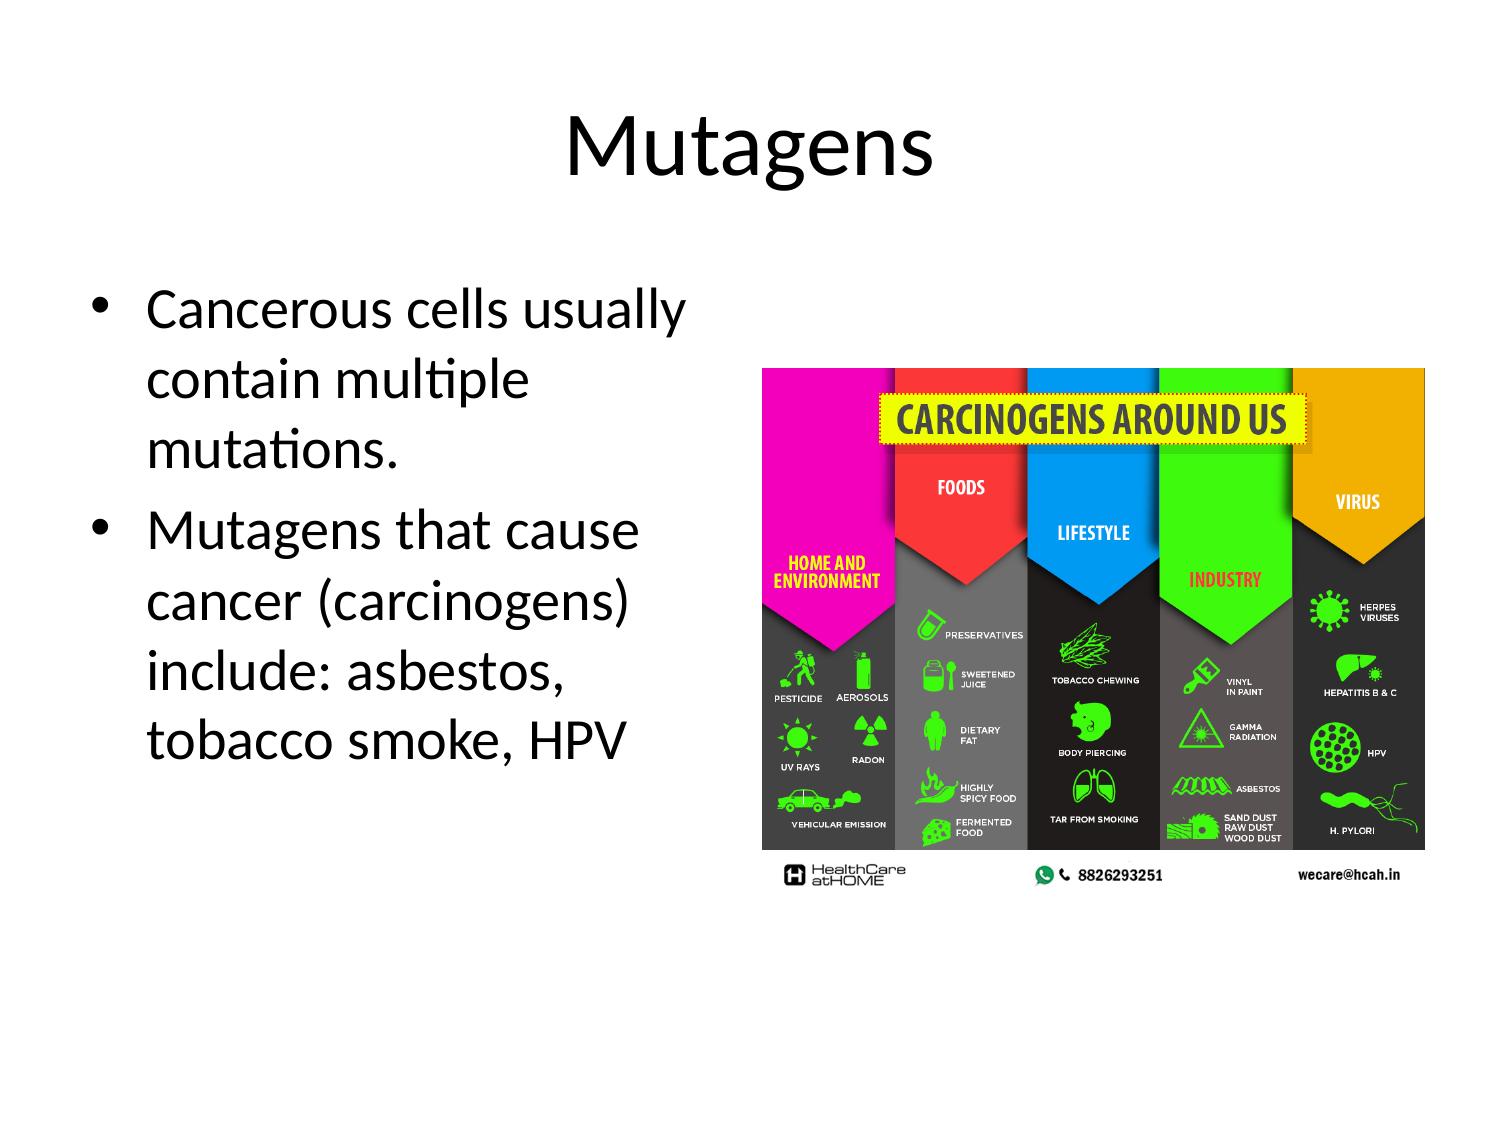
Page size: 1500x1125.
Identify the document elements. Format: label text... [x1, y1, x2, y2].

title Mutagens [75, 45, 1425, 233]
list Cancerous cells usually contain multiple mutations. Mutagens that cause cancer (carcinogens) include: asbestos, tobacco smoke, HPV [75, 262, 738, 1005]
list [762, 262, 1426, 1006]
